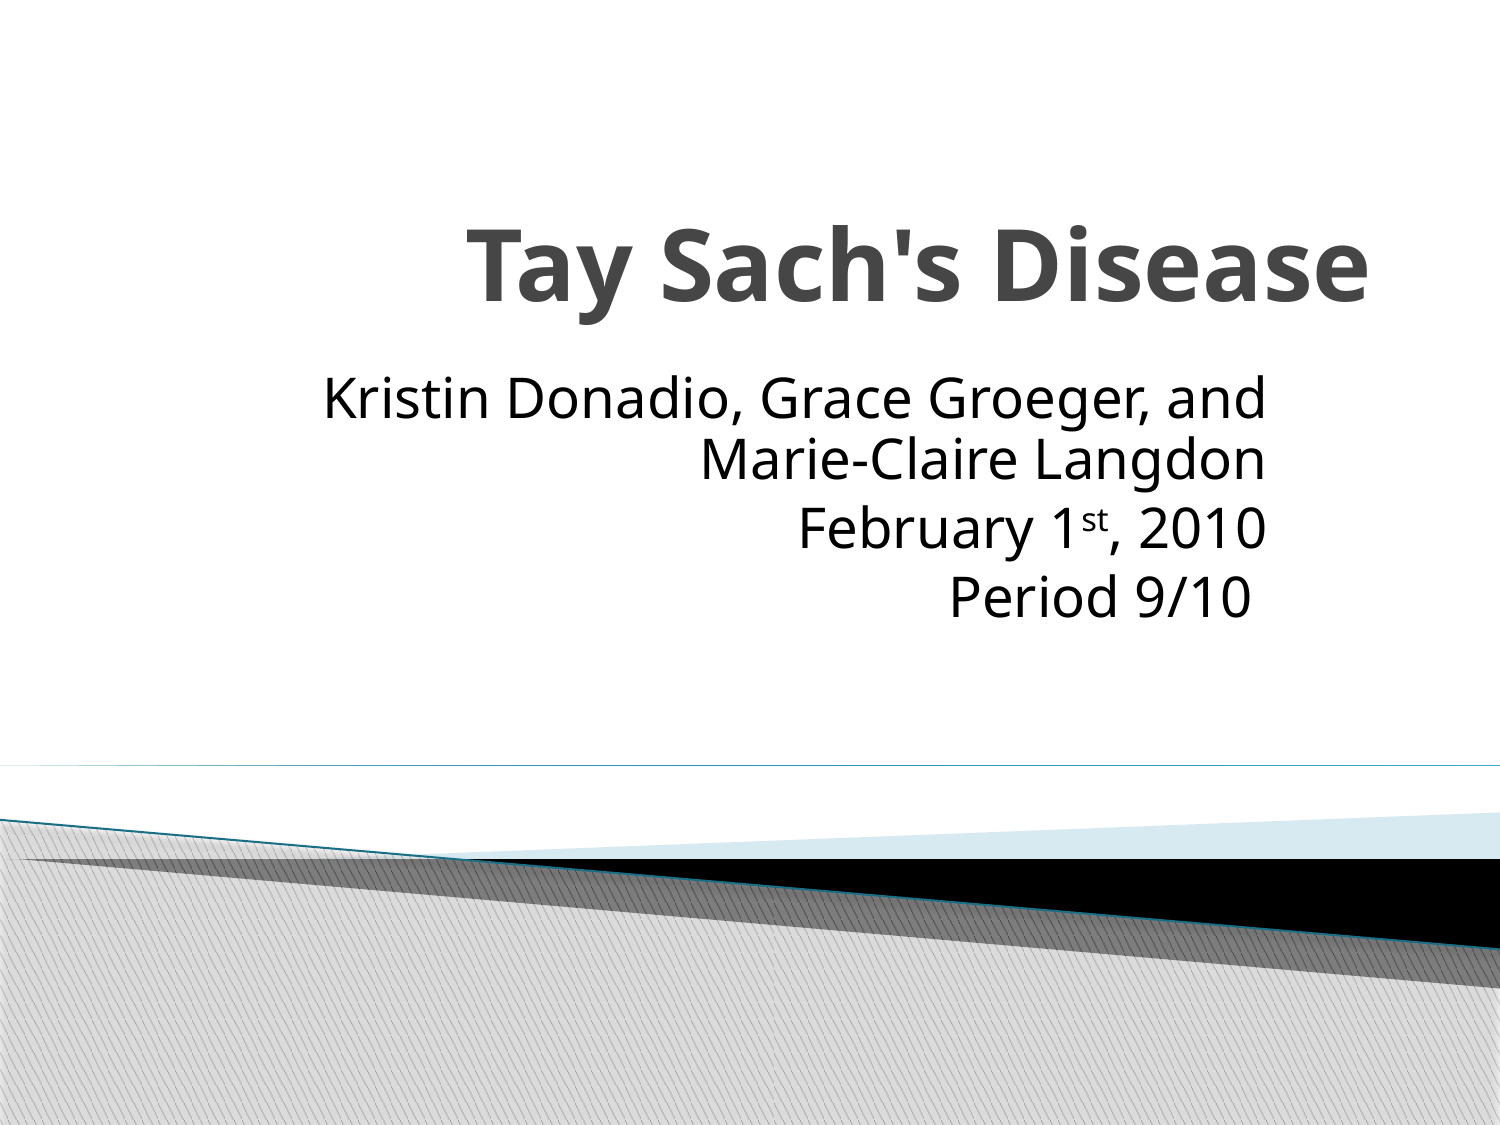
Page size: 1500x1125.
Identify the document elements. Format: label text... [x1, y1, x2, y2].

picture [5, 859, 1500, 989]
title Tay Sach's Disease [112, 87, 1388, 329]
subtitle Kristin Donadio, Grace Groeger, and Marie-Claire Langdon February 1st, 2010 Period 9/10 [224, 362, 1276, 651]
